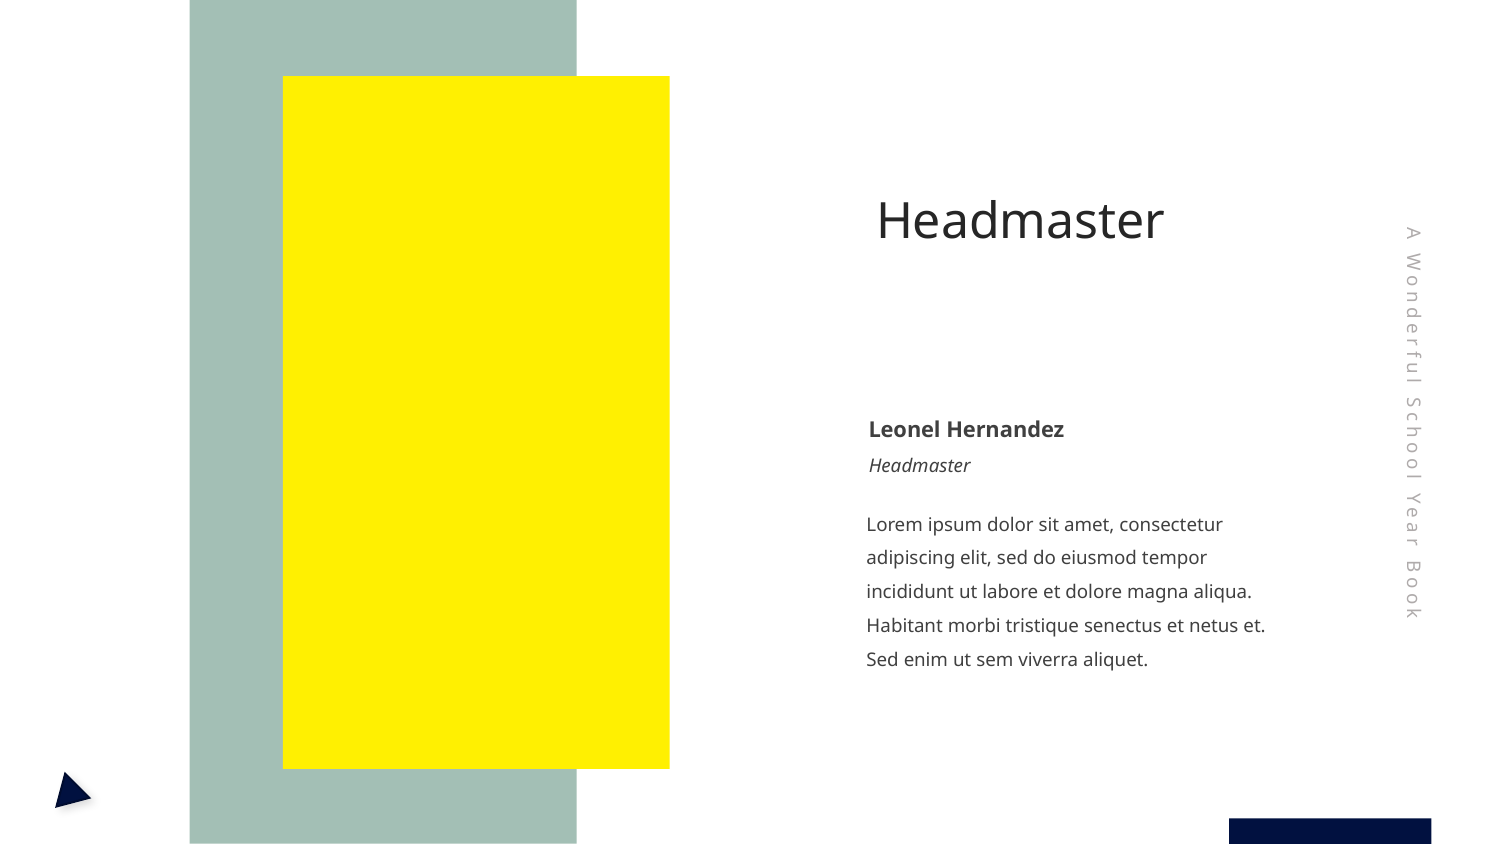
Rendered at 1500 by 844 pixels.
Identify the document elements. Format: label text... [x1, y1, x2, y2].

text_box [55, 771, 92, 808]
text_box Headmaster [853, 435, 1230, 484]
text_box Leonel Hernandez [853, 395, 1209, 450]
text_box A Wonderful School Year Book [1396, 212, 1434, 634]
text_box [1228, 817, 1432, 844]
picture [282, 76, 670, 769]
text_box Lorem ipsum dolor sit amet, consectetur adipiscing elit, sed do eiusmod tempor incididunt ut labore et dolore magna aliqua. Habitant morbi tristique senectus et netus et. Sed enim ut sem viverra aliquet. [851, 493, 1284, 678]
text_box Headmaster [861, 180, 1181, 256]
